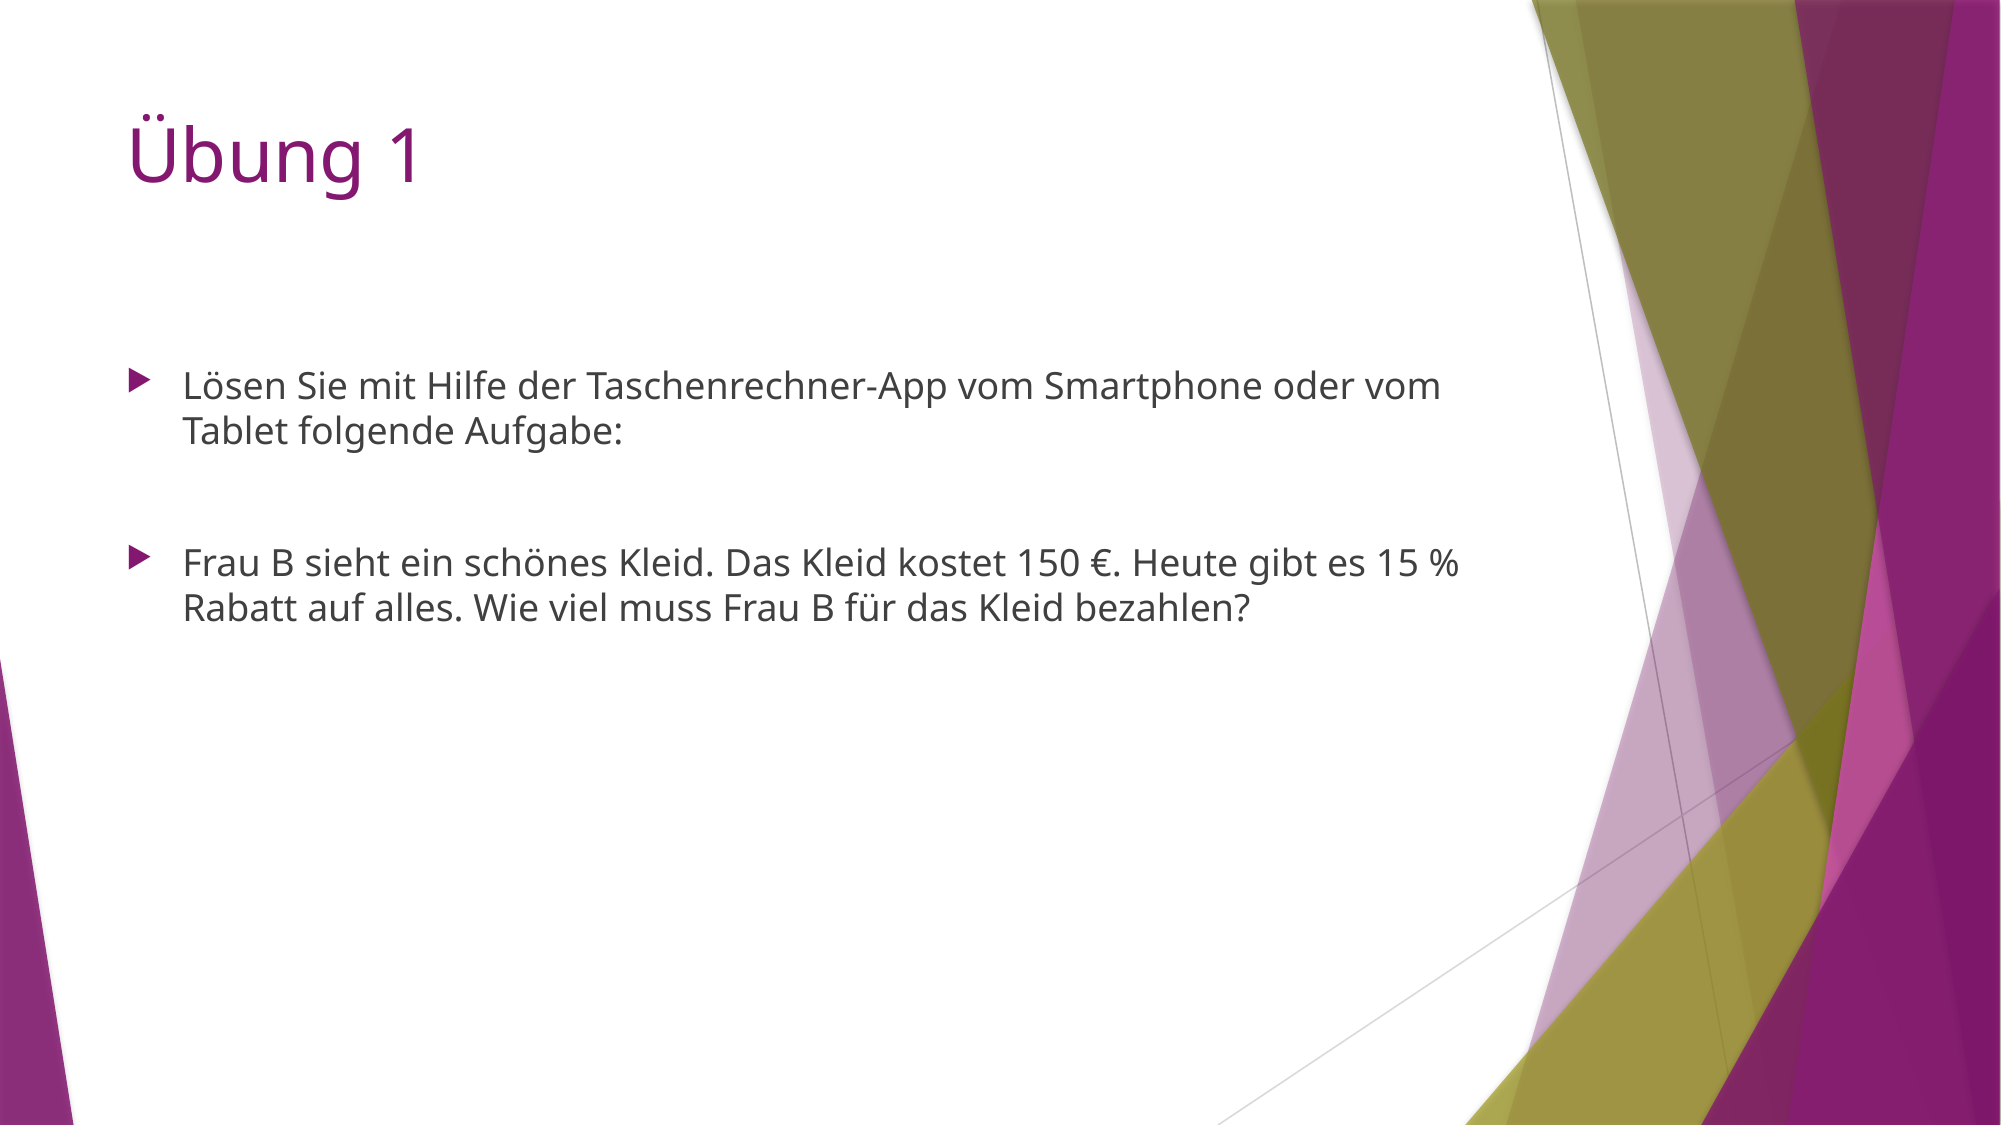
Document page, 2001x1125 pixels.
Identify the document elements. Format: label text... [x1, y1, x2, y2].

title Übung 1 [111, 99, 1522, 317]
list Lösen Sie mit Hilfe der Taschenrechner-App vom Smartphone oder vom Tablet folgende Aufgabe: Frau B sieht ein schönes Kleid. Das Kleid kostet 150 €. Heute gibt es 15 % Rabatt auf alles. Wie viel muss Frau B für das Kleid bezahlen? [111, 354, 1522, 992]
